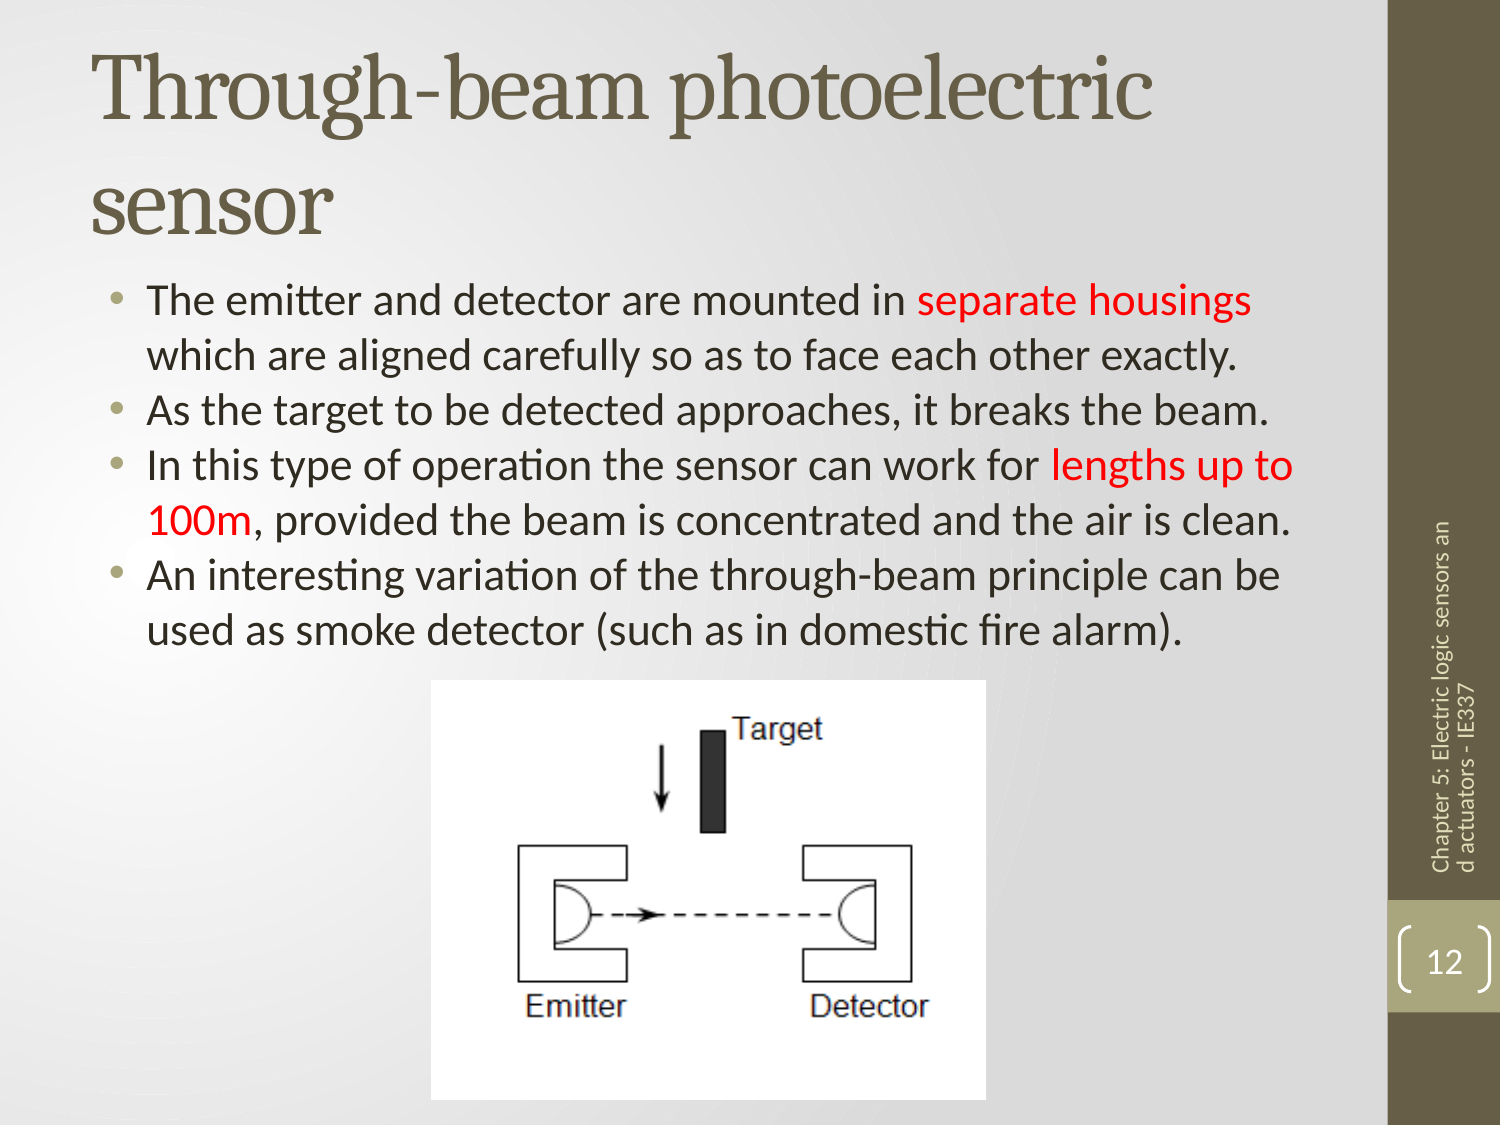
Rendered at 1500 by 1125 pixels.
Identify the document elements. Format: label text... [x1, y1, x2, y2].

footer Chapter 5: Electric logic sensors and actuators - IE337 [1408, 500, 1469, 889]
picture [430, 680, 987, 1101]
title Through-beam photoelectric sensor [75, 45, 1325, 233]
slide_number 12 [1397, 925, 1492, 994]
list The emitter and detector are mounted in separate housings which are aligned carefully so as to face each other exactly. As the target to be detected approaches, it breaks the beam. In this type of operation the sensor can work for lengths up to 100m, provided the beam is concentrated and the air is clean. An interesting variation of the through-beam principle can be used as smoke detector (such as in domestic fire alarm). [75, 262, 1325, 1050]
